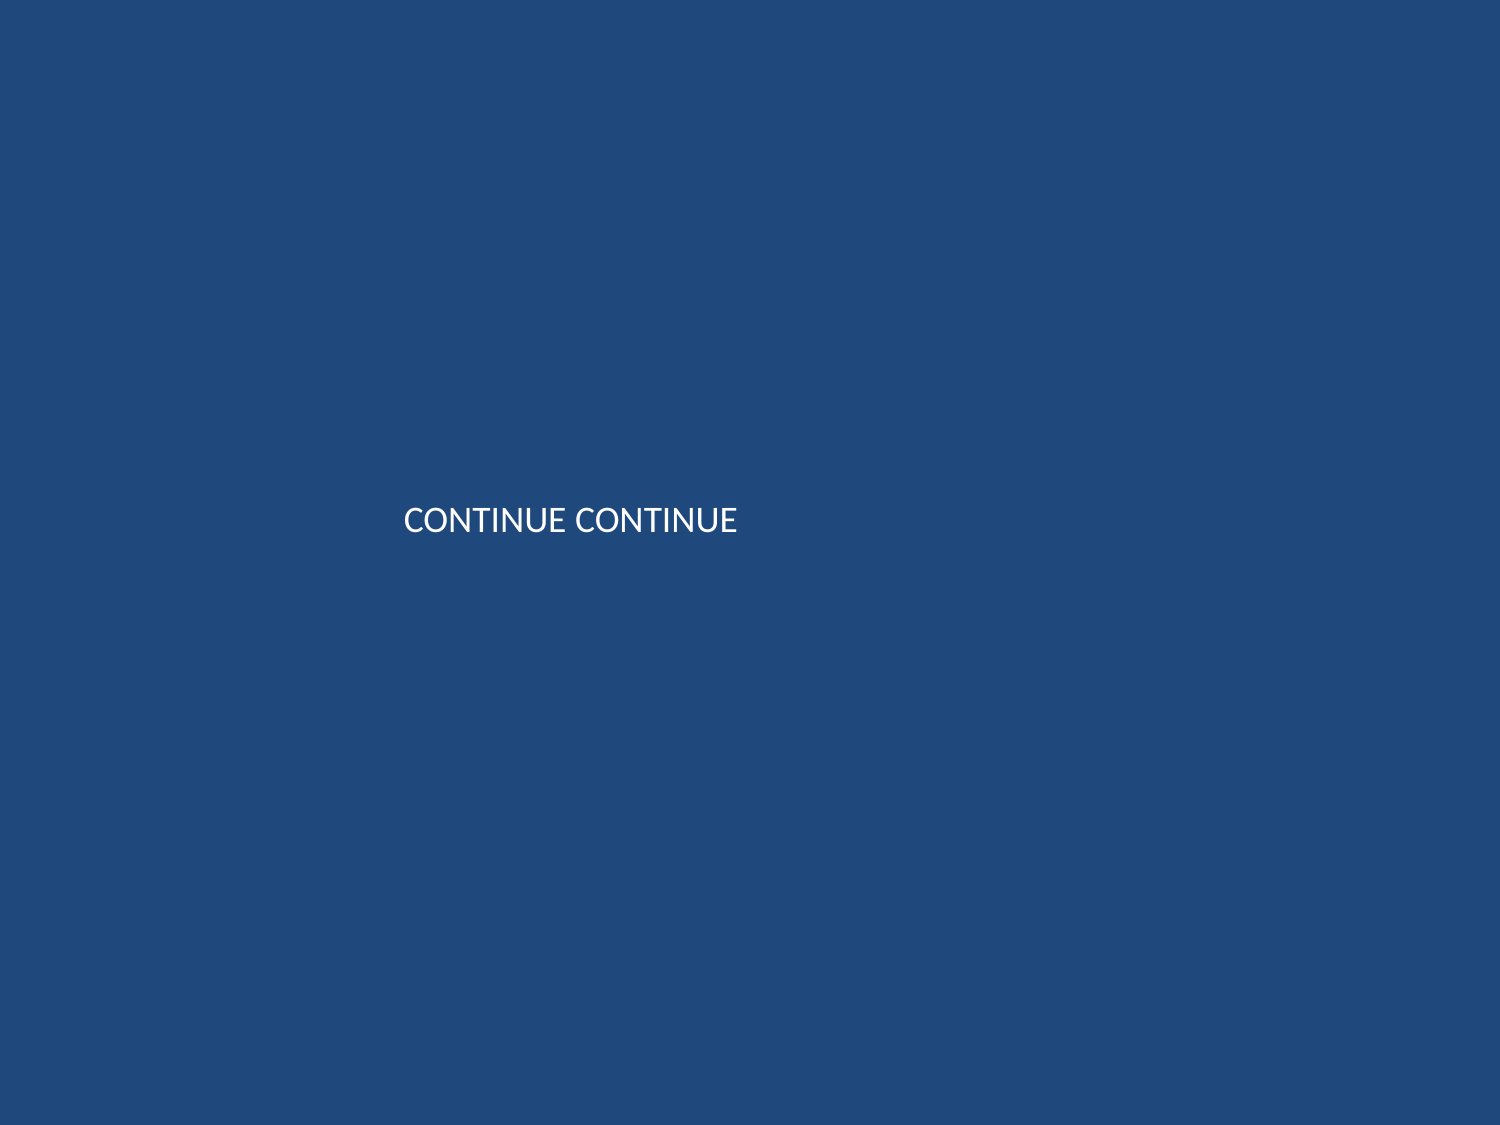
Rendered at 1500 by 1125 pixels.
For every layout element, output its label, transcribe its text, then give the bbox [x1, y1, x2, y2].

text_box CONTINUE CONTINUE [389, 487, 754, 548]
